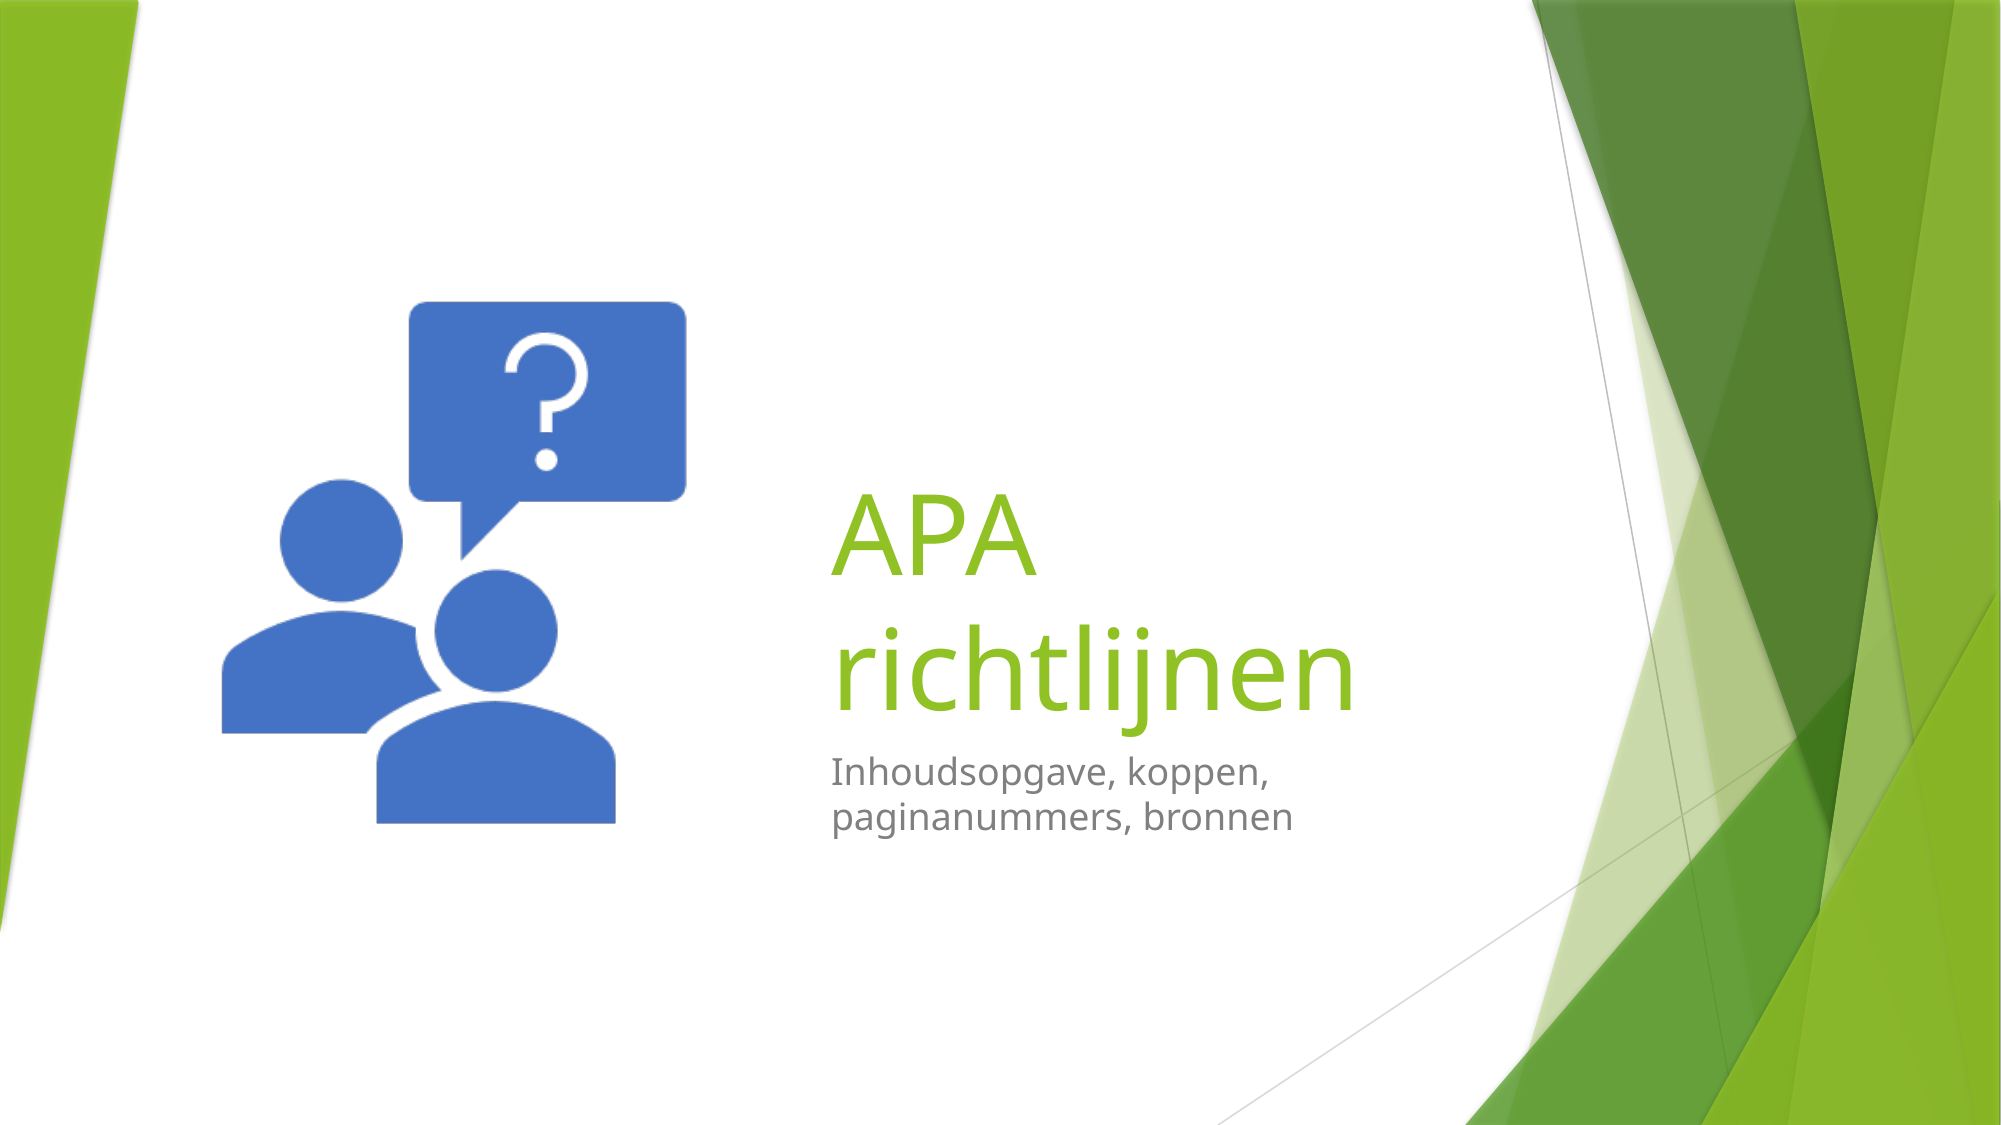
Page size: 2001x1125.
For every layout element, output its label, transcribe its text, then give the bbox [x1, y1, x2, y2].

text_box [0, 1, 140, 933]
subtitle Inhoudsopgave, koppen, paginanummers, bronnen [816, 740, 1522, 884]
title APA richtlijnen [816, 207, 1522, 740]
picture [145, 253, 764, 873]
